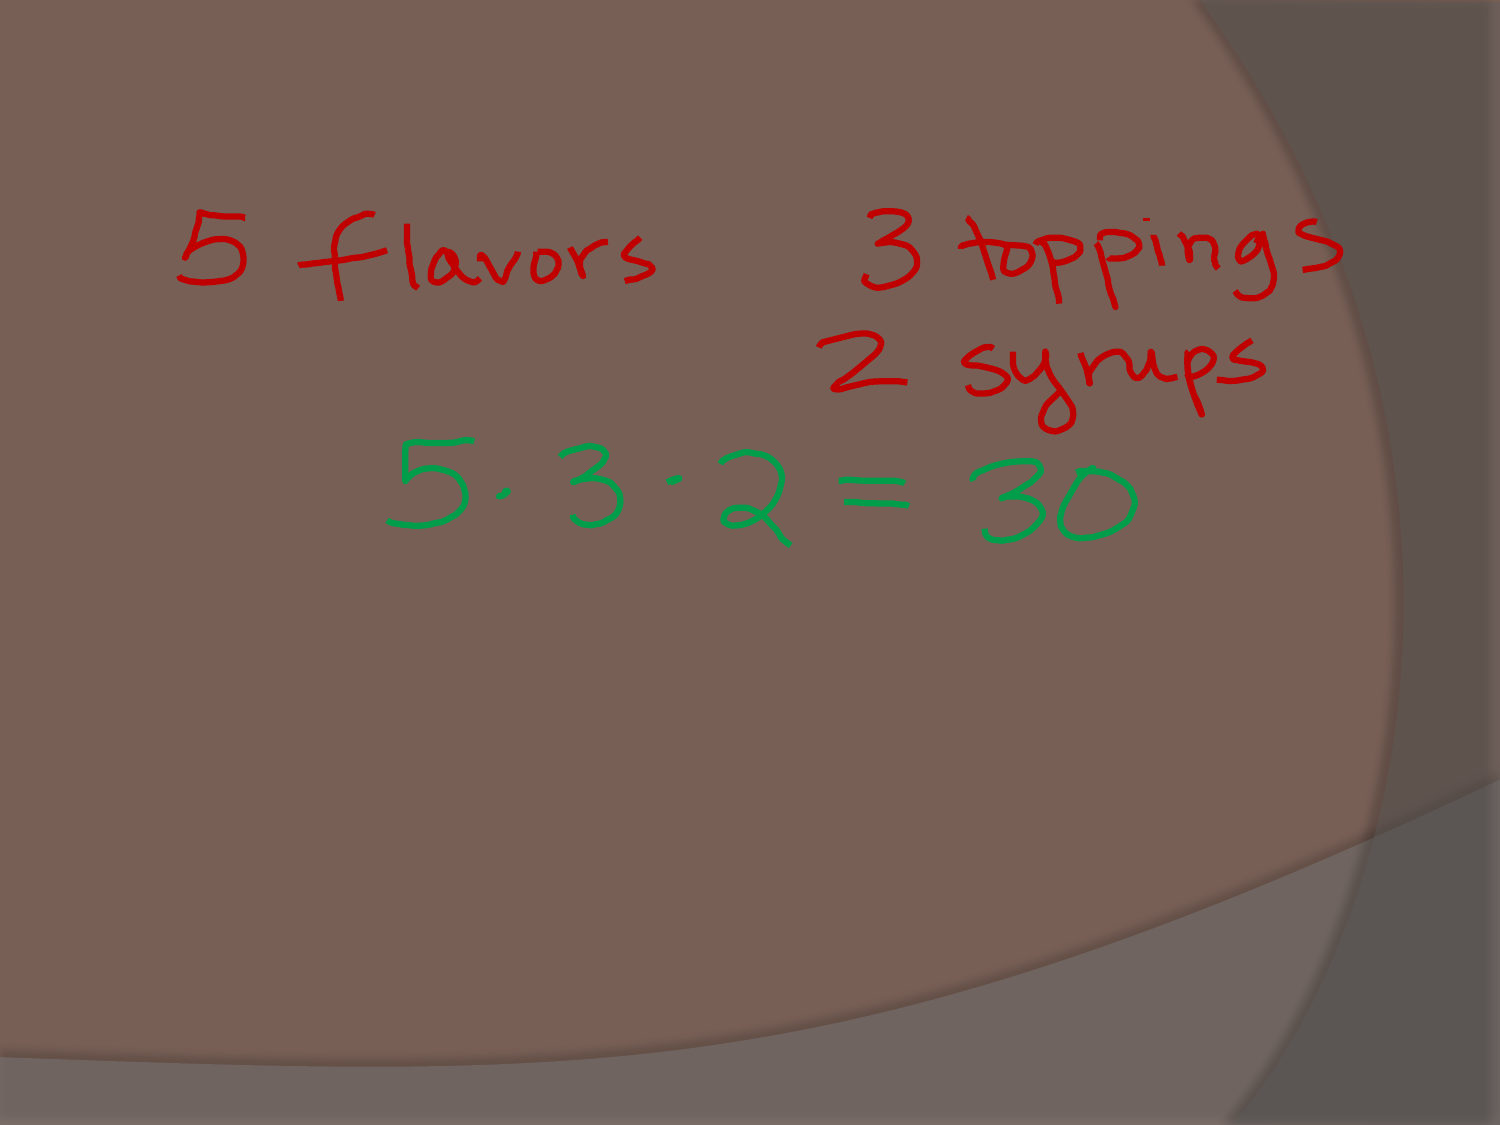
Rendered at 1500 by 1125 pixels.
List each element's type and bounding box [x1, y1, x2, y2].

text_box [966, 217, 982, 241]
text_box [1045, 256, 1061, 304]
text_box [406, 223, 419, 289]
text_box [1297, 220, 1341, 271]
text_box [334, 259, 358, 301]
text_box [818, 332, 908, 391]
text_box [430, 249, 481, 284]
text_box [666, 477, 681, 485]
text_box [1095, 242, 1117, 308]
text_box [838, 478, 906, 485]
text_box [979, 247, 994, 280]
text_box [569, 241, 608, 277]
text_box [623, 237, 654, 282]
text_box [719, 451, 792, 547]
text_box [559, 445, 622, 526]
text_box [1152, 234, 1163, 266]
text_box [1234, 232, 1275, 299]
text_box [960, 241, 1034, 275]
text_box [479, 251, 519, 283]
text_box [844, 501, 910, 507]
text_box [1178, 232, 1219, 270]
text_box [1012, 350, 1074, 433]
text_box [178, 211, 246, 284]
text_box [971, 460, 1044, 542]
text_box [1099, 231, 1141, 260]
text_box [1059, 467, 1136, 540]
text_box [498, 490, 509, 498]
text_box [298, 249, 388, 267]
text_box [963, 346, 1009, 395]
text_box [863, 210, 918, 289]
text_box [386, 439, 475, 527]
text_box [1034, 236, 1082, 264]
text_box [1216, 339, 1264, 382]
text_box [333, 213, 375, 259]
text_box [532, 250, 560, 282]
text_box [1186, 348, 1215, 416]
text_box [1079, 350, 1178, 385]
